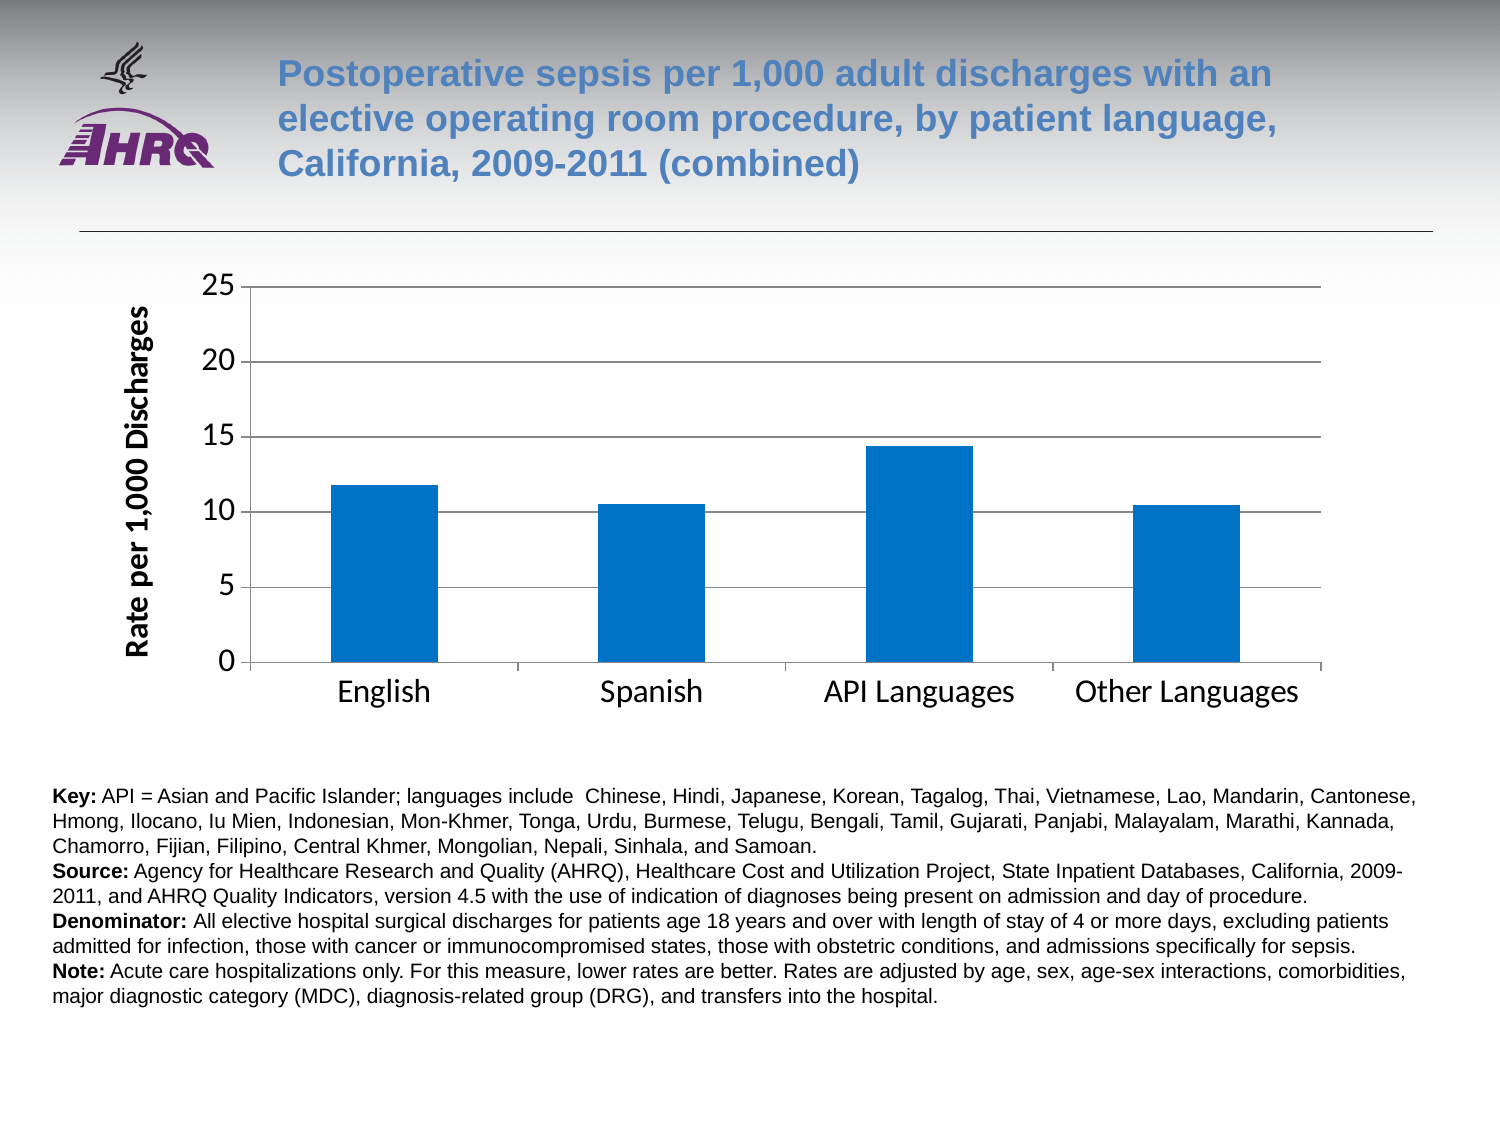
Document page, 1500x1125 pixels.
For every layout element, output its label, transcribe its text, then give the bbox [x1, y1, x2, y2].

text_box Key: API = Asian and Pacific Islander; languages include Chinese, Hindi, Japanese, Korean, Tagalog, Thai, Vietnamese, Lao, Mandarin, Cantonese, Hmong, Ilocano, Iu Mien, Indonesian, Mon-Khmer, Tonga, Urdu, Burmese, Telugu, Bengali, Tamil, Gujarati, Panjabi, Malayalam, Marathi, Kannada, Chamorro, Fijian, Filipino, Central Khmer, Mongolian, Nepali, Sinhala, and Samoan. Source: Agency for Healthcare Research and Quality (AHRQ), Healthcare Cost and Utilization Project, State Inpatient Databases, California, 2009-2011, and AHRQ Quality Indicators, version 4.5 with the use of indication of diagnoses being present on admission and day of procedure. Denominator: All elective hospital surgical discharges for patients age 18 years and over with length of stay of 4 or more days, excluding patients admitted for infection, those with cancer or immunocompromised states, those with obstetric conditions, and admissions specifically for sepsis. Note: Acute care hospitalizations only. For this measure, lower rates are better. Rates are adjusted by age, sex, age-sex interactions, comorbidities, major diagnostic category (MDC), diagnosis-related group (DRG), and transfers into the hospital. [37, 774, 1438, 1060]
title Postoperative sepsis per 1,000 adult discharges with an elective operating room procedure, by patient language, California, 2009-2011 (combined) [262, 45, 1425, 188]
chart [112, 262, 1351, 728]
picture [0, 0, 1500, 1125]
